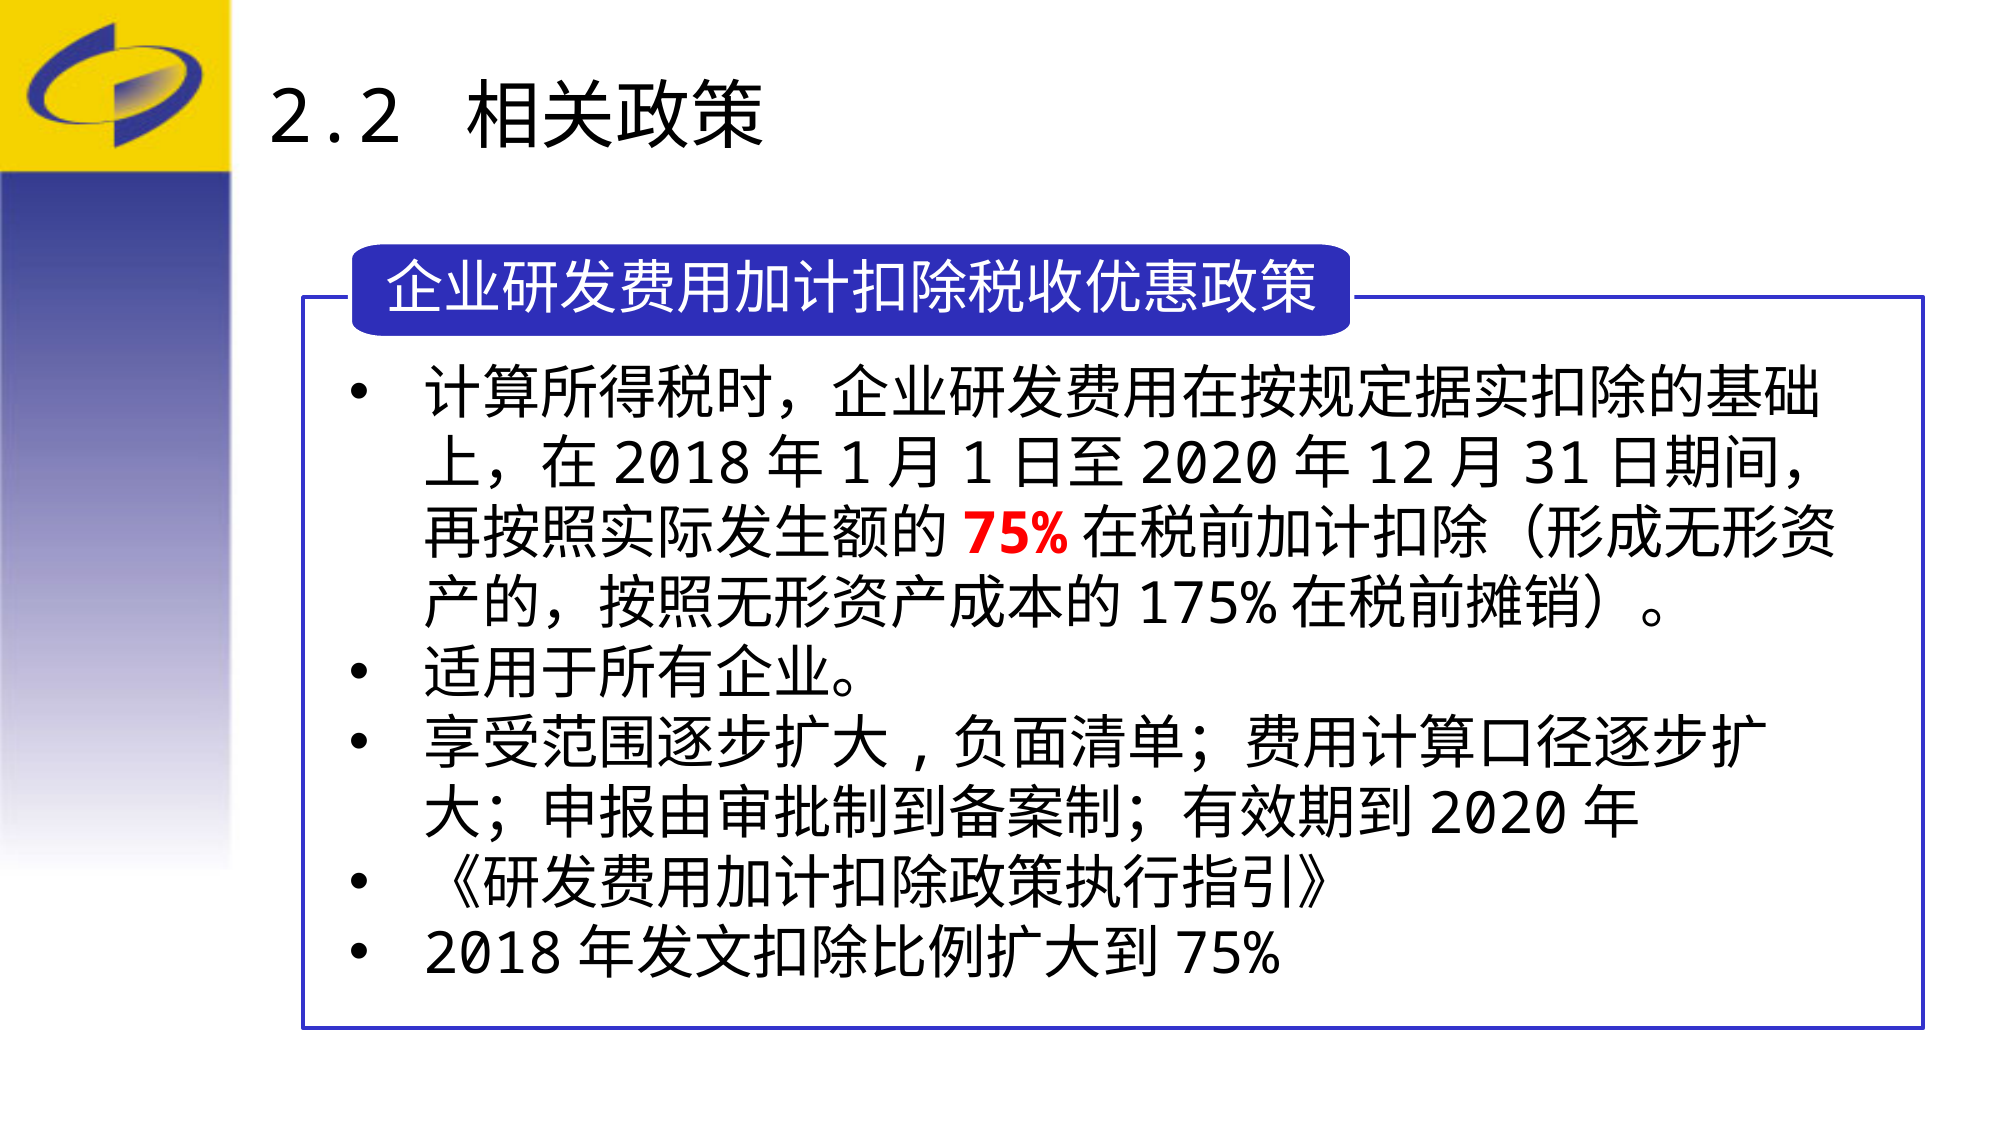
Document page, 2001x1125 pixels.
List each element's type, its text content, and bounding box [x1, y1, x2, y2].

text_box 企业研发费用加计扣除税收优惠政策 [347, 240, 1355, 341]
text_box 计算所得税时，企业研发费用在按规定据实扣除的基础上，在2018年1月1日至2020年12月31日期间，再按照实际发生额的75%在税前加计扣除（形成无形资产的，按照无形资产成本的175%在税前摊销）。 适用于所有企业。 享受范围逐步扩大,负面清单；费用计算口径逐步扩大；申报由审批制到备案制；有效期到2020年 《研发费用加计扣除政策执行指引》 2018年发文扣除比例扩大到75% [301, 295, 1925, 1030]
picture [0, 0, 2000, 1125]
title 2.2 相关政策 [252, 39, 1870, 185]
